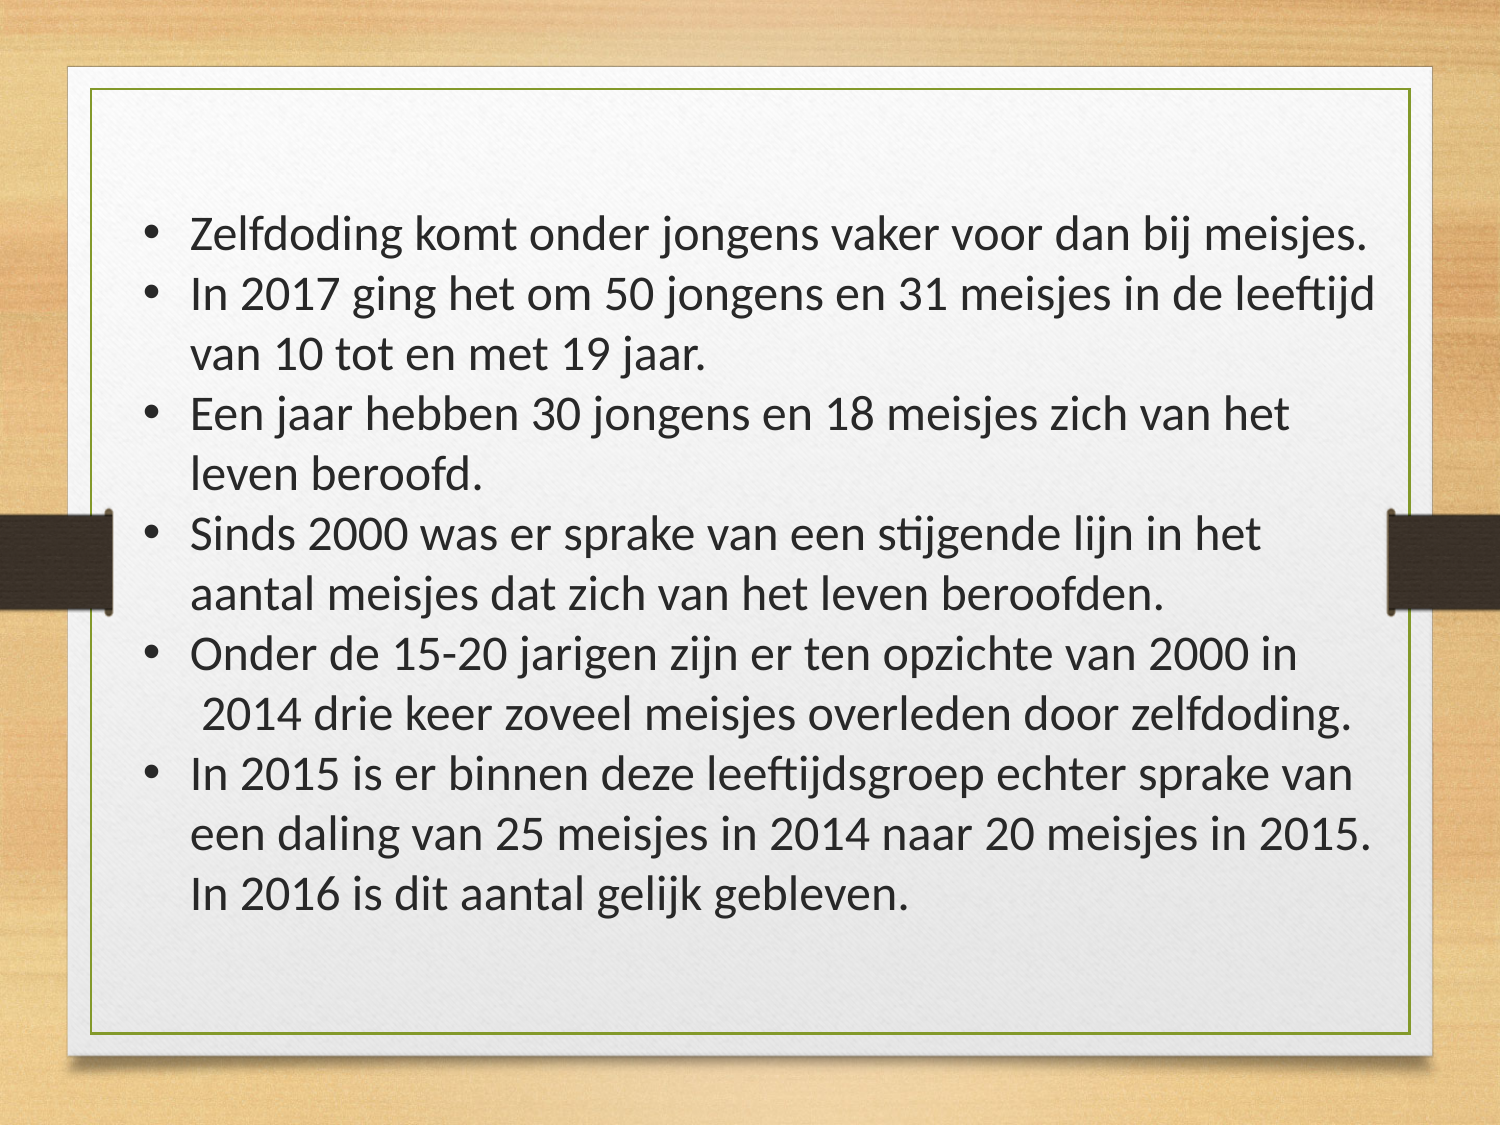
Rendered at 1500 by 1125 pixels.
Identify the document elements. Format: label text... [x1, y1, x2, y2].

text_box Zelfdoding komt onder jongens vaker voor dan bij meisjes. In 2017 ging het om 50 jongens en 31 meisjes in de leeftijd van 10 tot en met 19 jaar. Een jaar hebben 30 jongens en 18 meisjes zich van het leven beroofd. Sinds 2000 was er sprake van een stijgende lijn in het aantal meisjes dat zich van het leven beroofden. Onder de 15-20 jarigen zijn er ten opzichte van 2000 in 2014 drie keer zoveel meisjes overleden door zelfdoding. In 2015 is er binnen deze leeftijdsgroep echter sprake van een daling van 25 meisjes in 2014 naar 20 meisjes in 2015. In 2016 is dit aantal gelijk gebleven. [128, 193, 1413, 929]
picture [0, 0, 1500, 1125]
